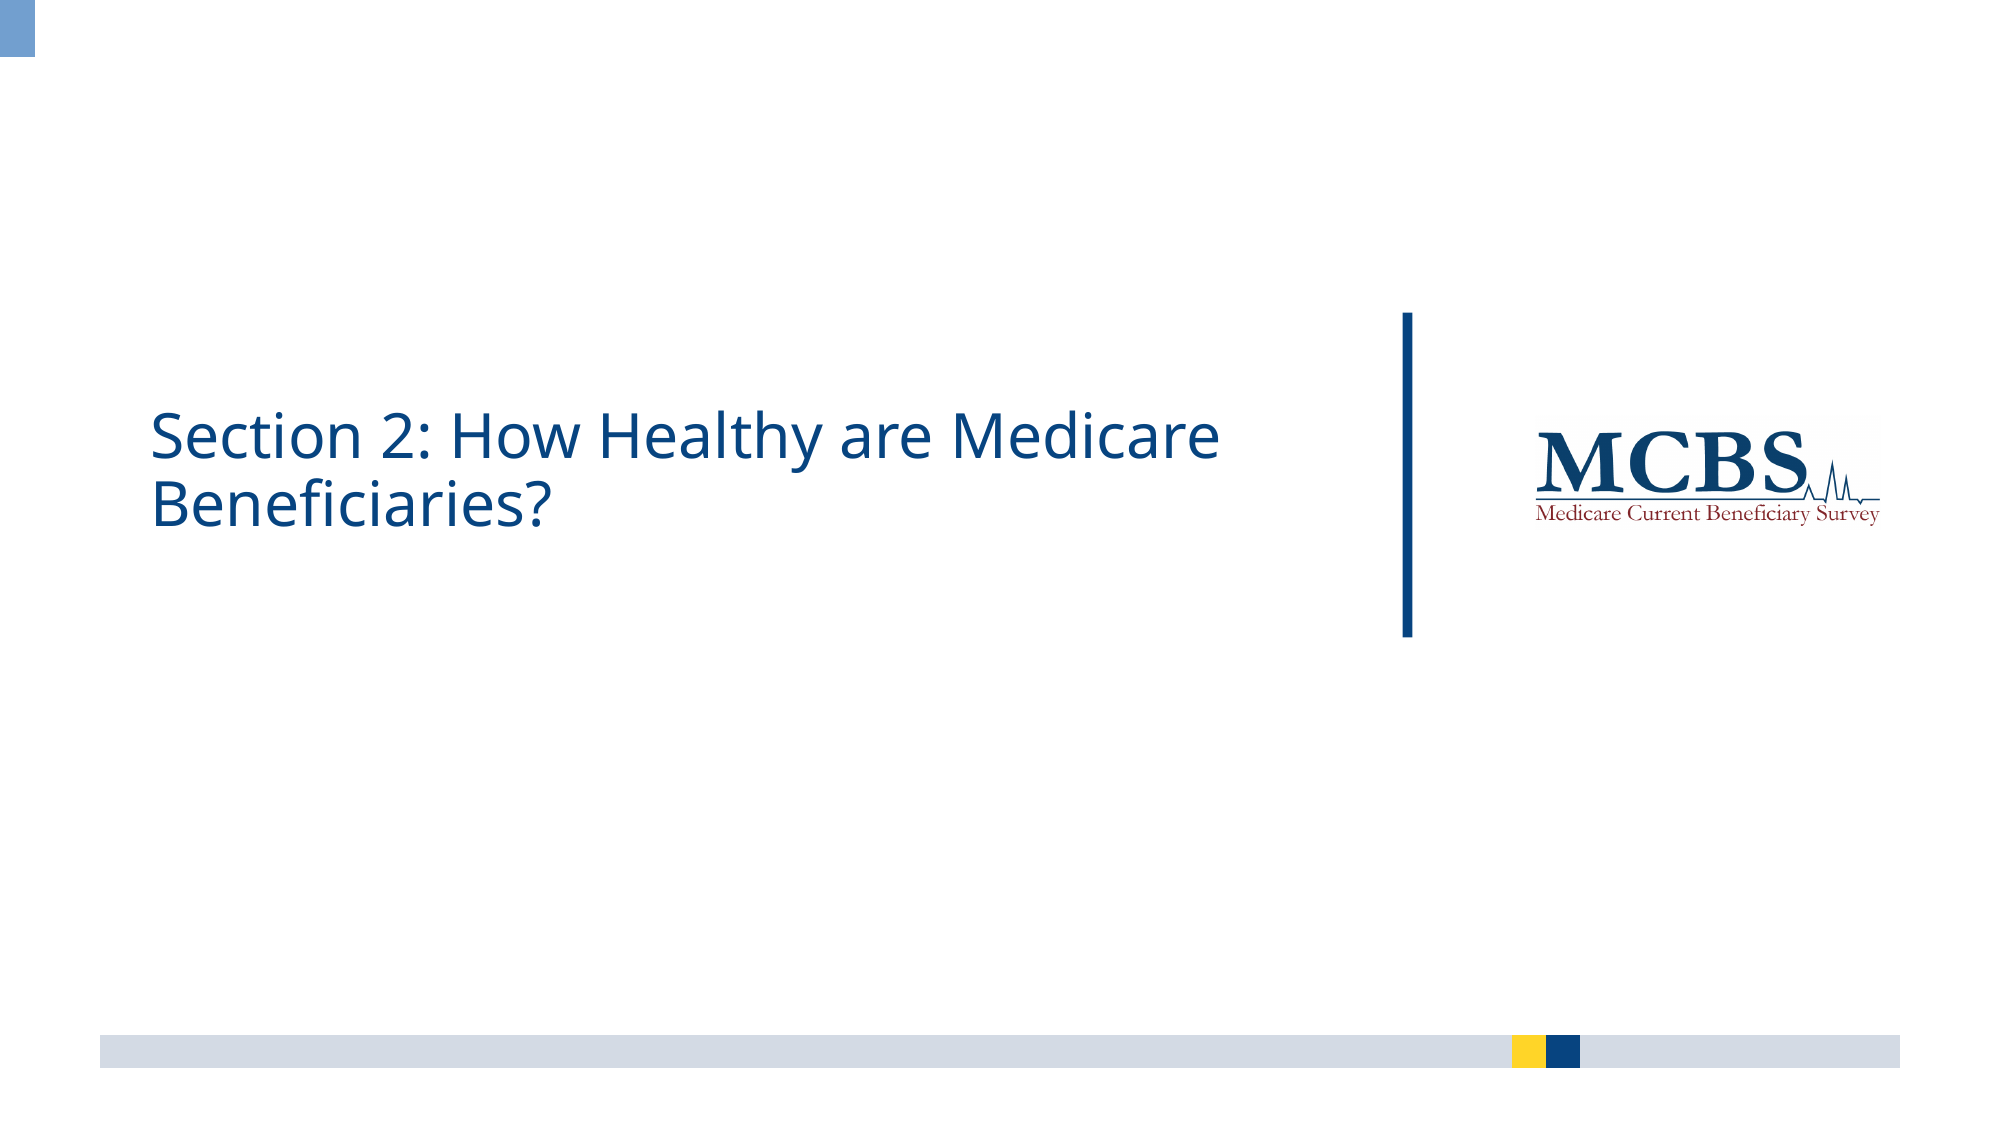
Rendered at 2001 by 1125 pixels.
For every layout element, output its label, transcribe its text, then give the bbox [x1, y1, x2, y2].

picture [1535, 415, 1881, 530]
title Section 2: How Healthy are Medicare Beneficiaries? [150, 331, 1263, 613]
